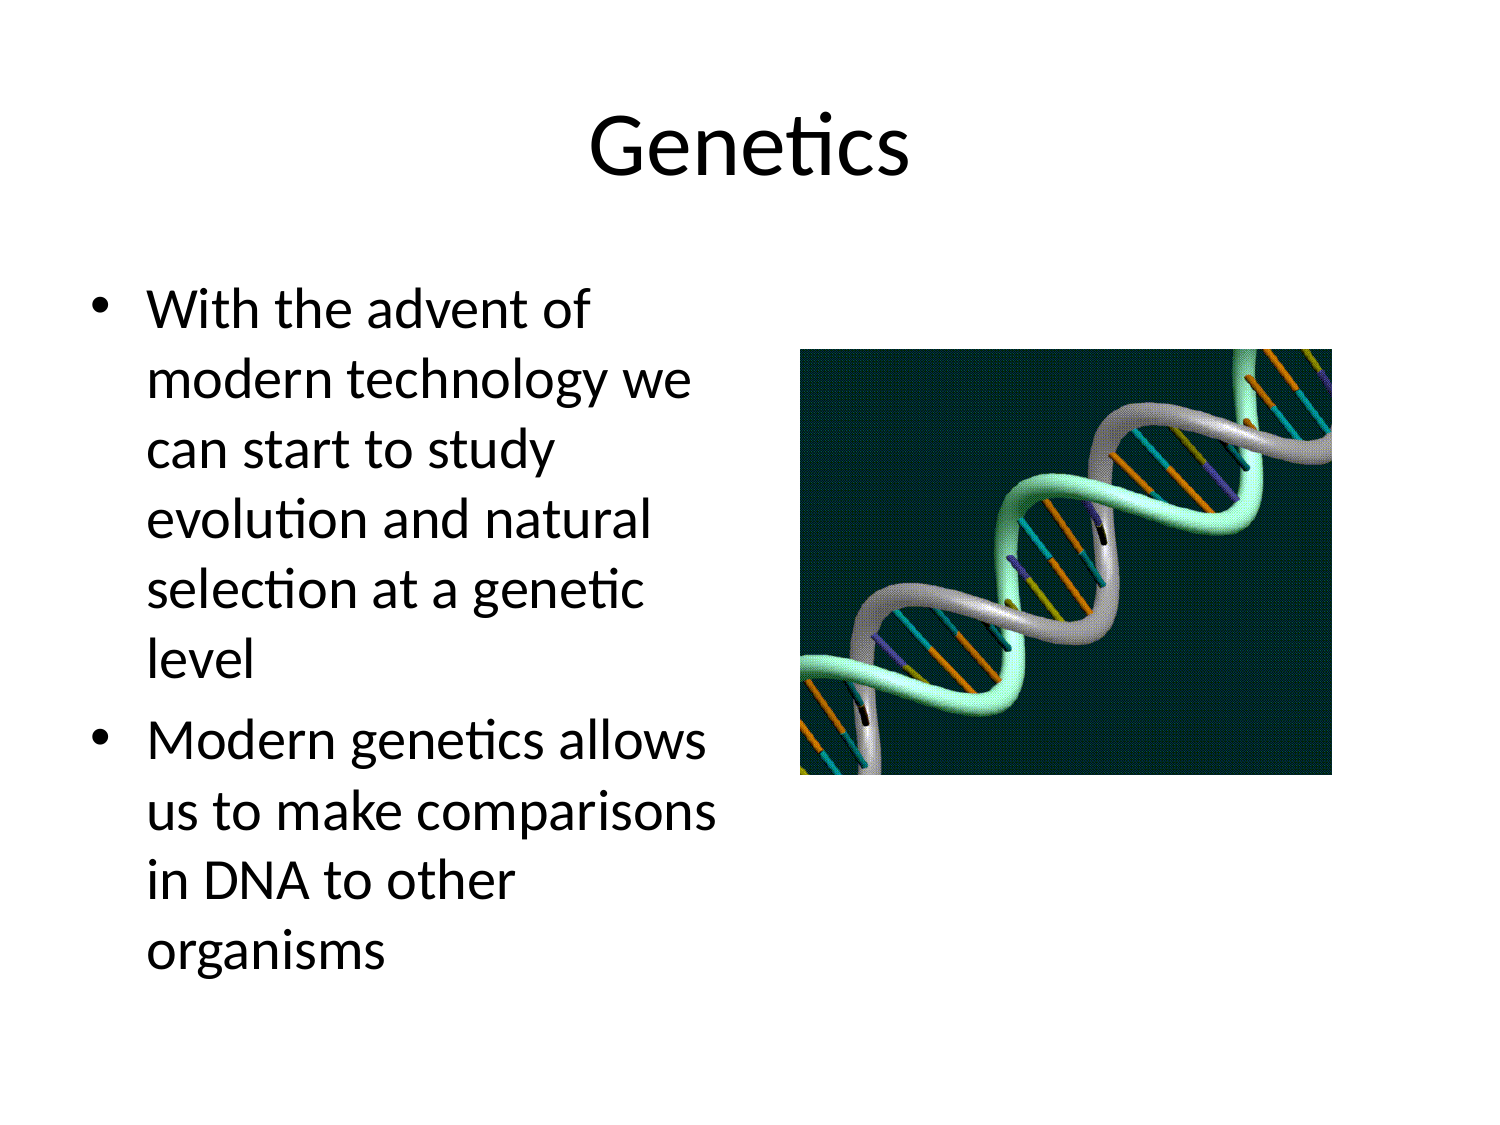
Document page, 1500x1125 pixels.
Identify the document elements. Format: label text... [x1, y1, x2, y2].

title Genetics [75, 45, 1425, 233]
picture [799, 349, 1332, 776]
list With the advent of modern technology we can start to study evolution and natural selection at a genetic level Modern genetics allows us to make comparisons in DNA to other organisms [75, 262, 738, 1005]
